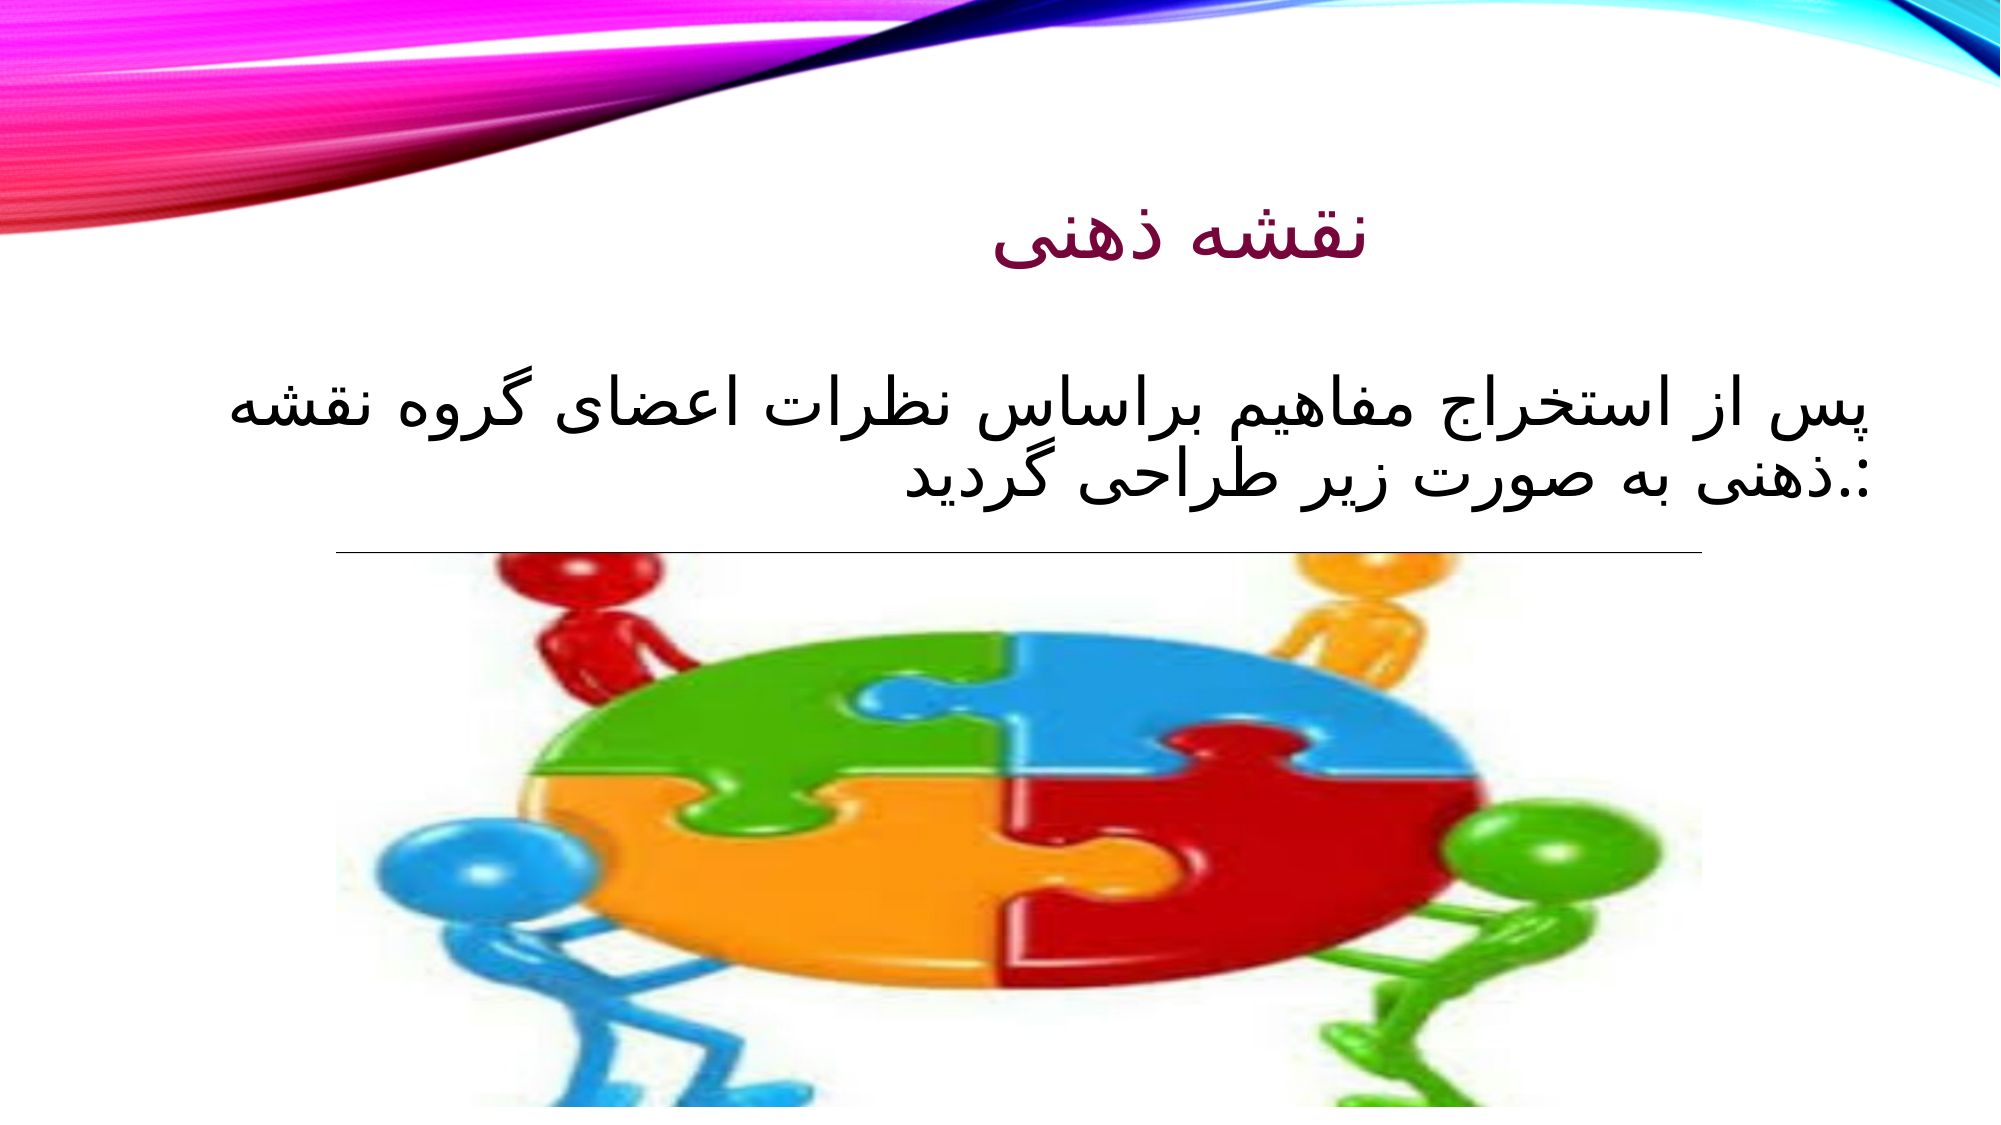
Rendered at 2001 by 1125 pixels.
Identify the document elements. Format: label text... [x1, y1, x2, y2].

picture [1890, 0, 2000, 75]
picture [0, 0, 2000, 237]
title نقشه ذهنی [474, 125, 1888, 338]
picture [336, 552, 1702, 1107]
picture [1910, 0, 2000, 45]
list پس از استخراج مفاهیم براساس نظرات اعضای گروه نقشه ذهنی به صورت زیر طراحی گردید.: [112, 360, 1888, 1021]
